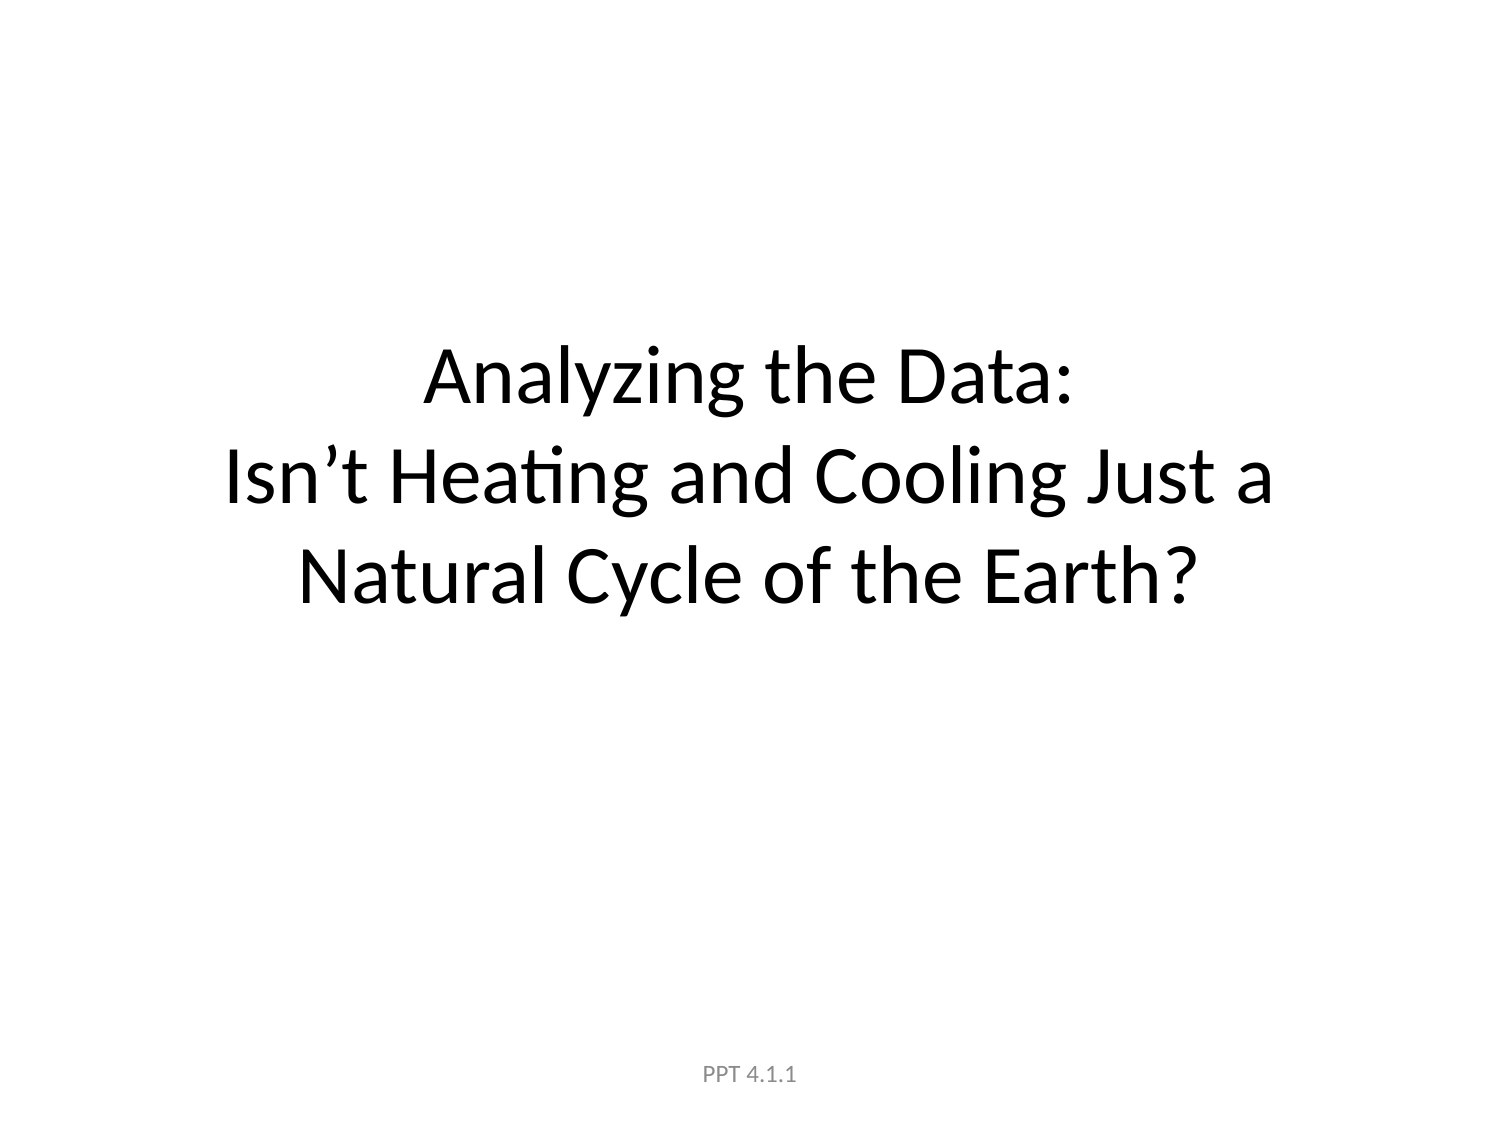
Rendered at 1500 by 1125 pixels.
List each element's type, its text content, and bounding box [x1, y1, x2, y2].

title Analyzing the Data: Isn’t Heating and Cooling Just a Natural Cycle of the Earth? [112, 349, 1388, 591]
footer PPT 4.1.1 [512, 1042, 988, 1103]
